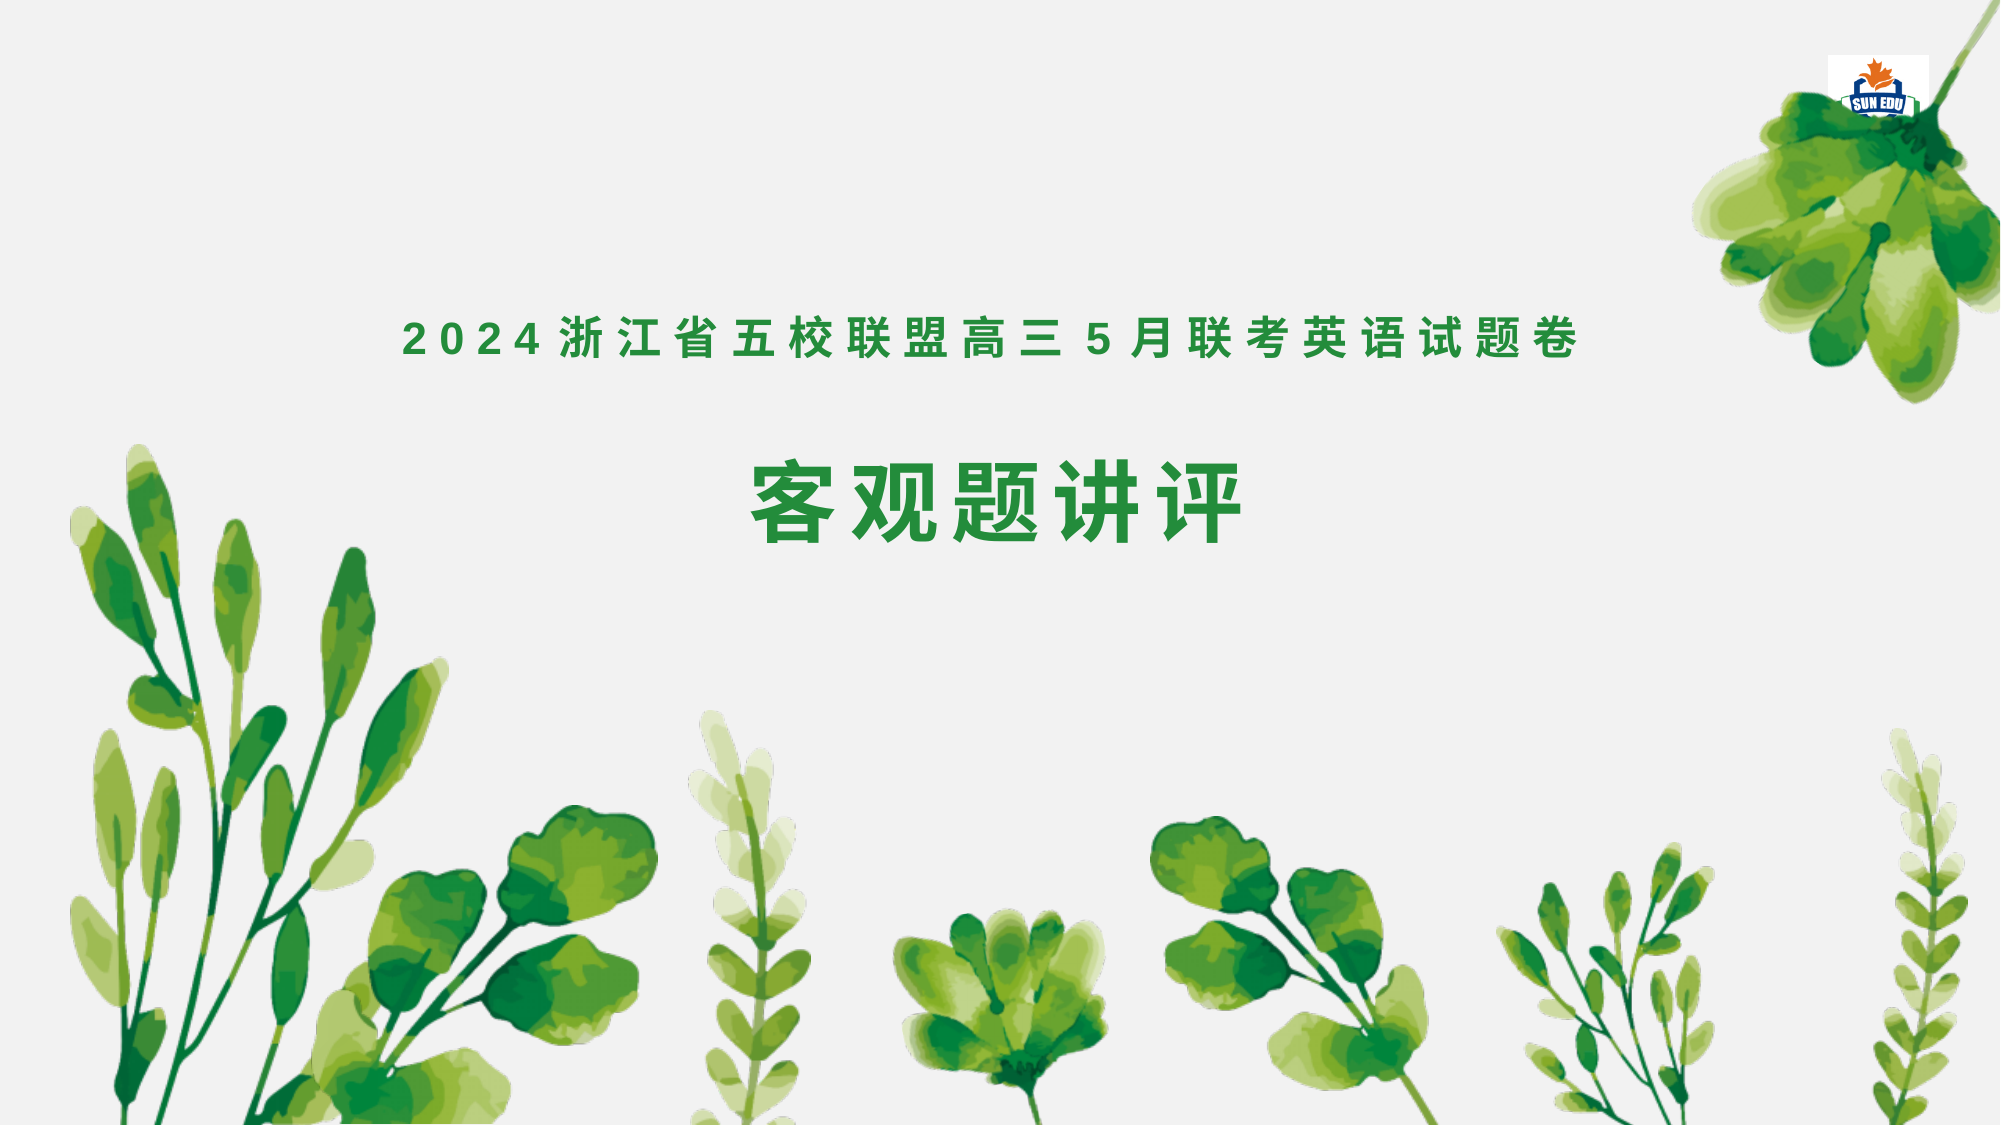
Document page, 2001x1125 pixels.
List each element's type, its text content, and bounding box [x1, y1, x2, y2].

picture [1150, 728, 1968, 1125]
picture [1659, 0, 2001, 430]
picture [885, 893, 1132, 1125]
picture [0, 444, 811, 1125]
title 2024浙江省五校联盟高三5月联考英语试题卷 客观题讲评 [248, 261, 1744, 562]
